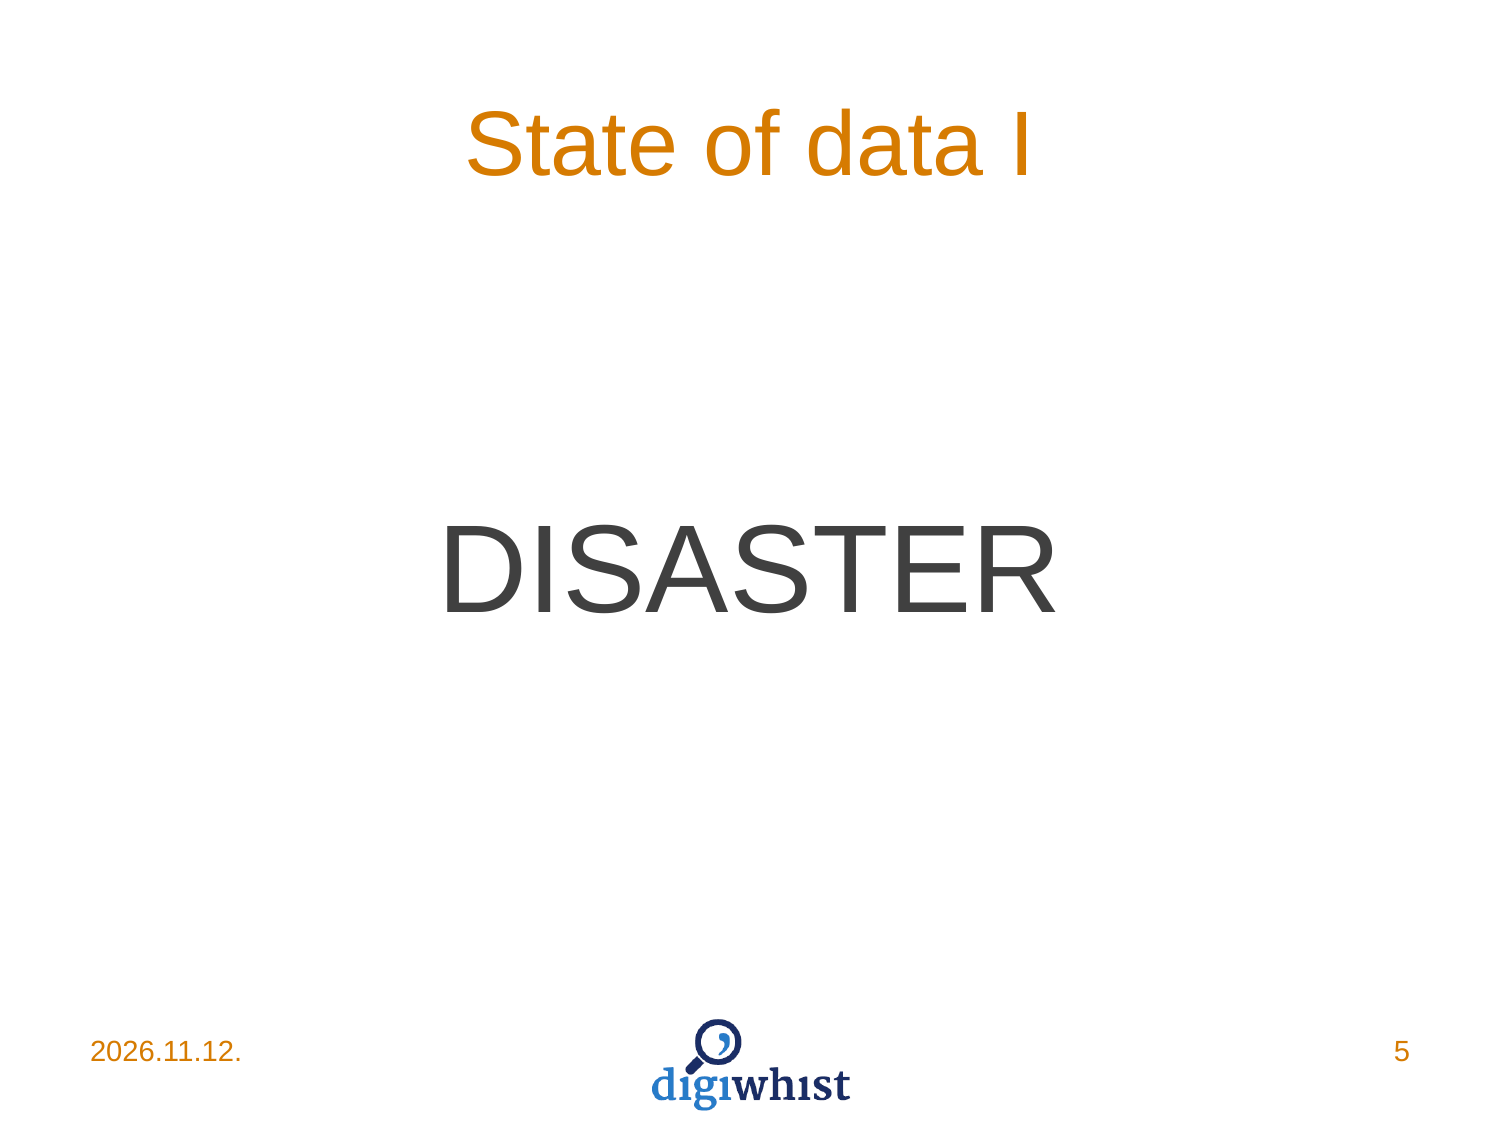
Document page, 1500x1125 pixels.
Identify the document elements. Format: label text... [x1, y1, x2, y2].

slide_number 5 [1074, 1024, 1426, 1103]
list DISASTER [75, 479, 1425, 639]
title State of data I [75, 45, 1425, 233]
picture [642, 1012, 858, 1115]
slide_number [74, 1024, 426, 1103]
